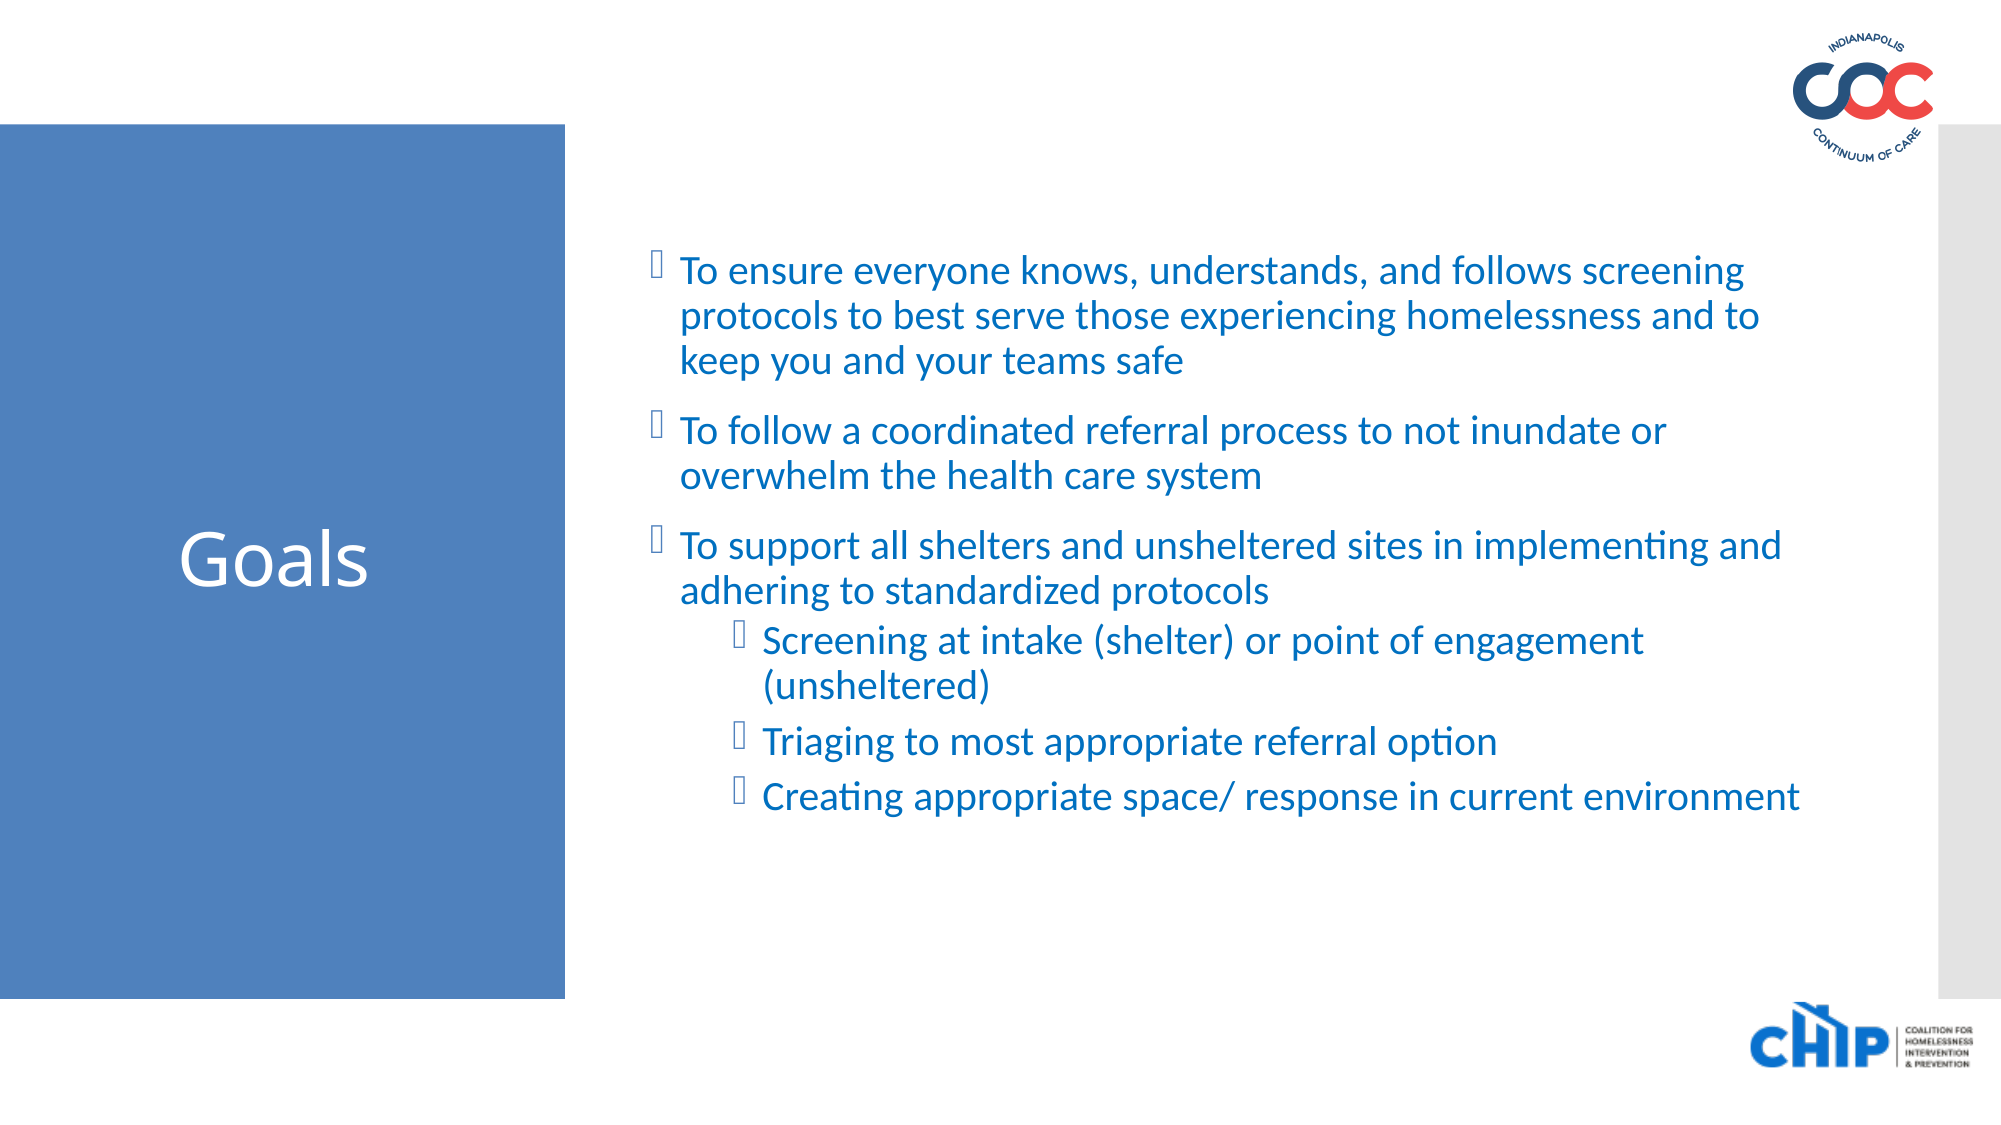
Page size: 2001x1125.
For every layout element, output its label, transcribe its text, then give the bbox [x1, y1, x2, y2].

list To ensure everyone knows, understands, and follows screening protocols to best serve those experiencing homelessness and to keep you and your teams safe To follow a coordinated referral process to not inundate or overwhelm the health care system To support all shelters and unsheltered sites in implementing and adhering to standardized protocols Screening at intake (shelter) or point of engagement (unsheltered) Triaging to most appropriate referral option Creating appropriate space/ response in current environment [634, 141, 1835, 982]
picture [1749, 922, 1976, 1125]
title Goals [41, 184, 525, 940]
picture [1792, 28, 1933, 170]
